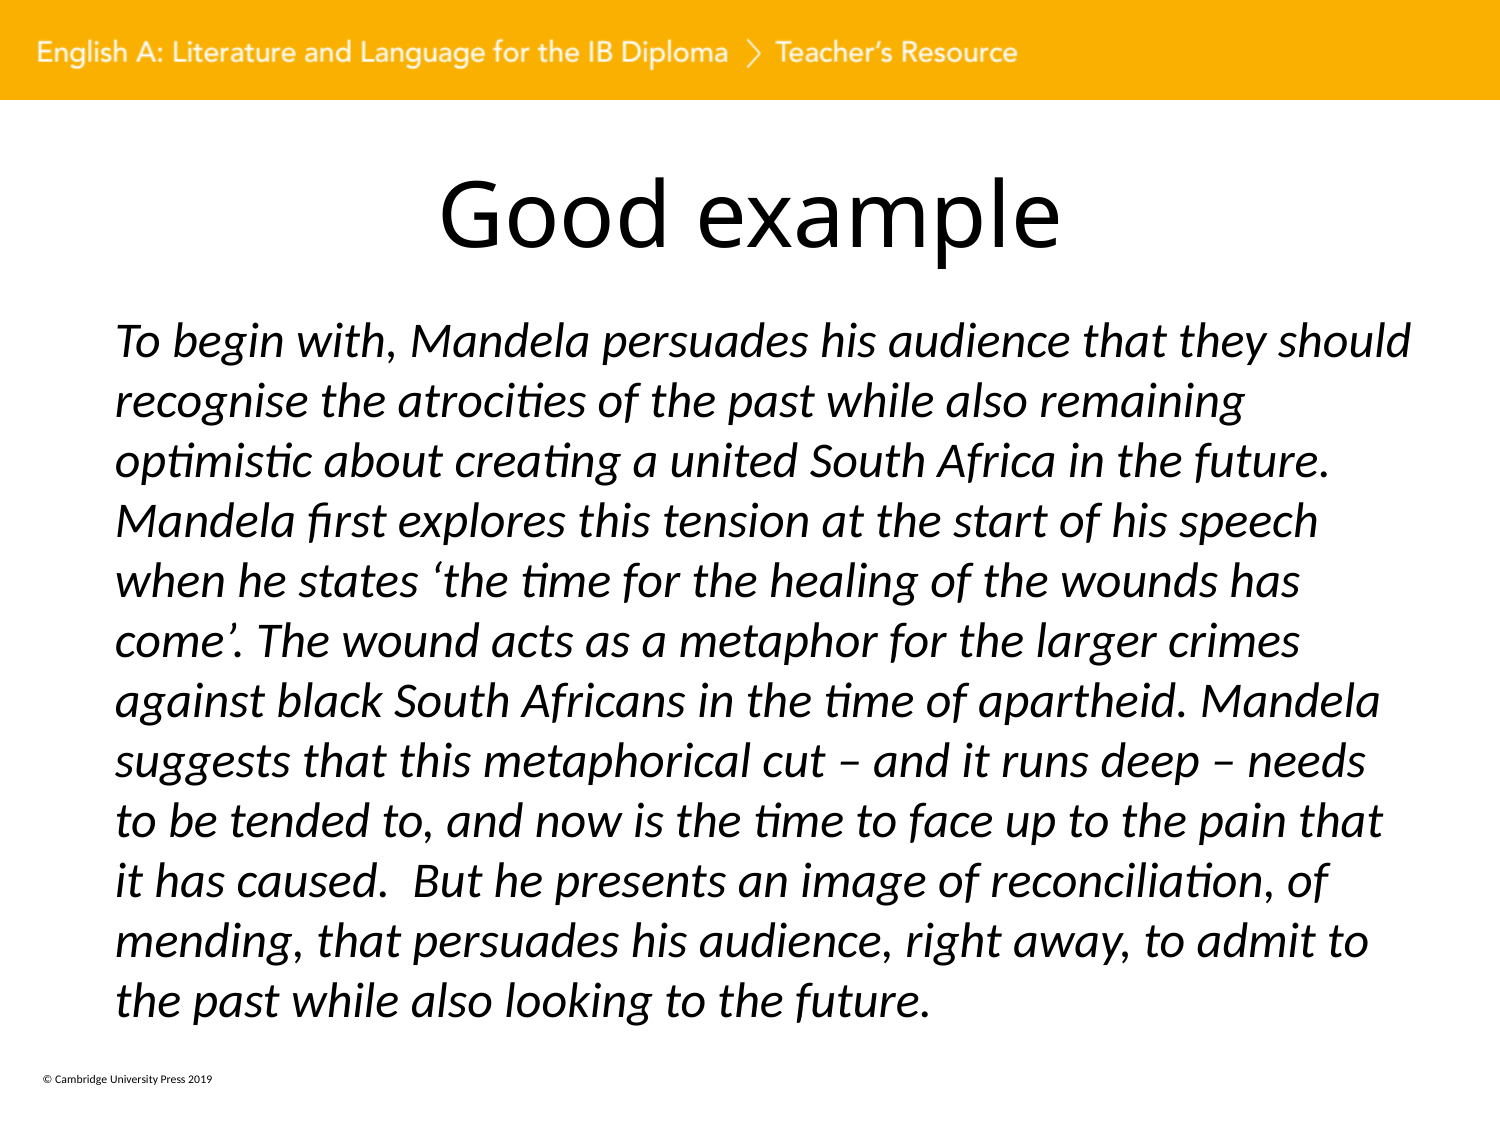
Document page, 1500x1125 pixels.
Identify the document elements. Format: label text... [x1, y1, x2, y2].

subtitle © Cambridge University Press 2019 [27, 1063, 1388, 1093]
text_box To begin with, Mandela persuades his audience that they should recognise the atrocities of the past while also remaining optimistic about creating a united South Africa in the future. Mandela first explores this tension at the start of his speech when he states ‘the time for the healing of the wounds has come’. The wound acts as a metaphor for the larger crimes against black South Africans in the time of apartheid. Mandela suggests that this metaphorical cut – and it runs deep – needs to be tended to, and now is the time to face up to the pain that it has caused. But he presents an image of reconciliation, of mending, that persuades his audience, right away, to admit to the past while also looking to the future. [99, 299, 1432, 1038]
picture [0, 0, 1500, 101]
text_box Good example [27, 117, 1474, 305]
